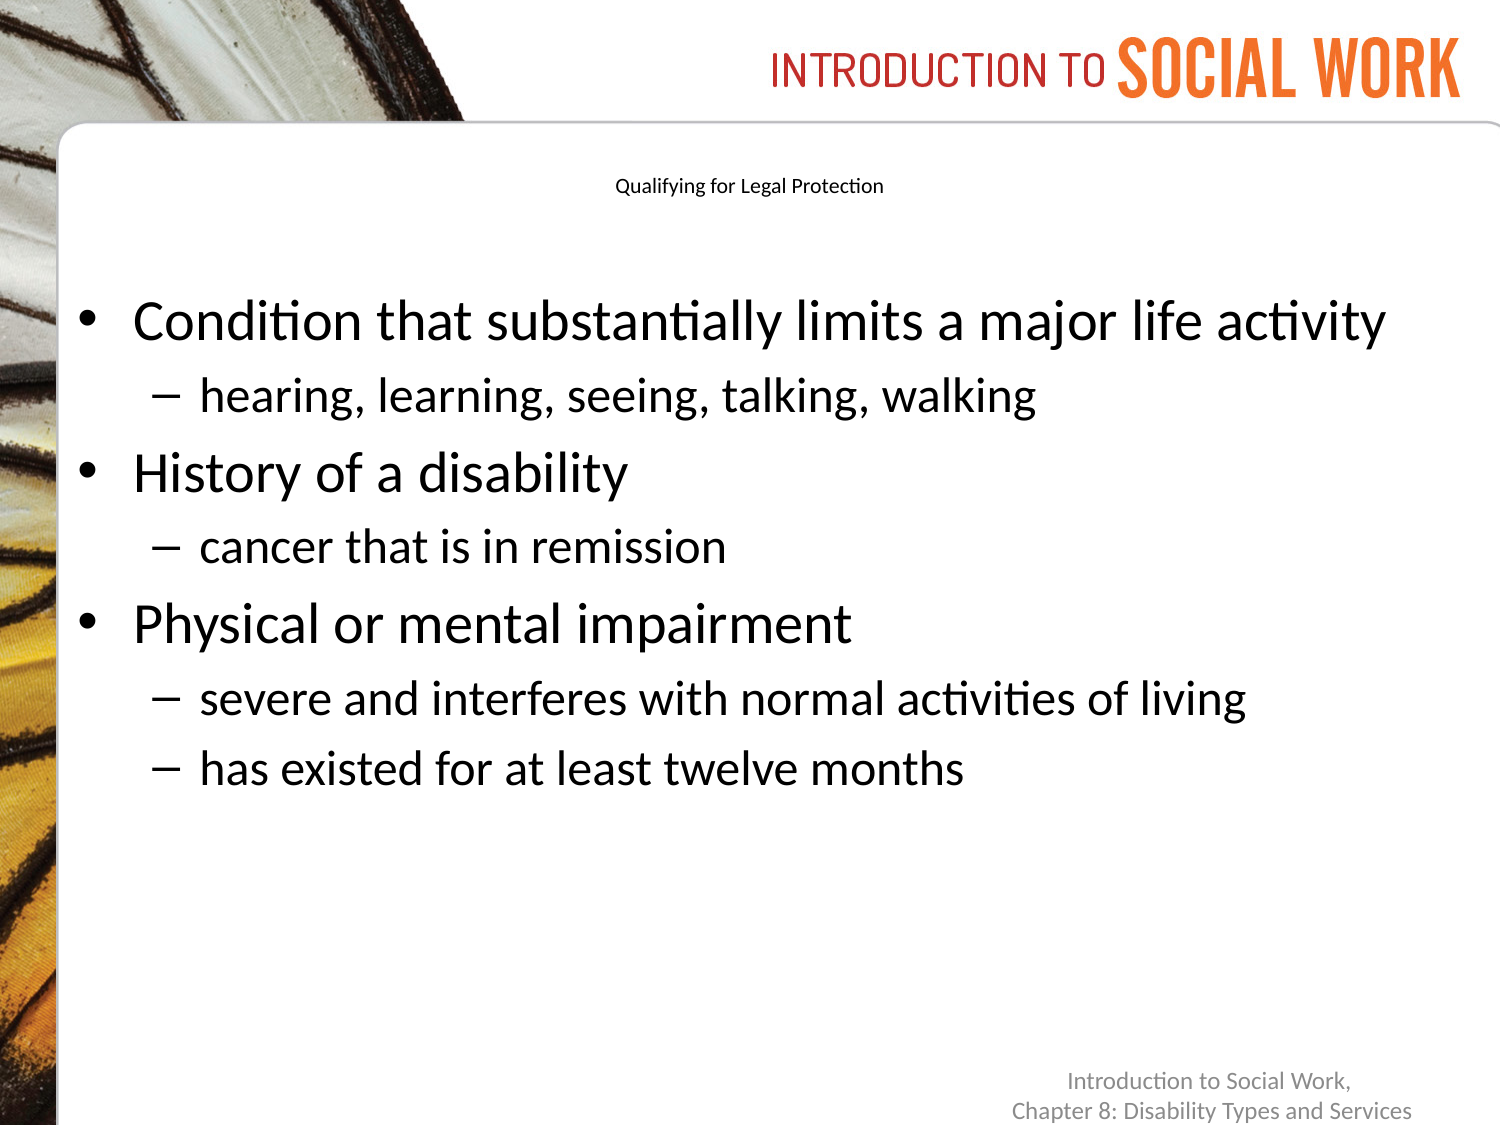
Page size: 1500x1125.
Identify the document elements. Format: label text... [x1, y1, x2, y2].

picture [0, 0, 1500, 1125]
list Condition that substantially limits a major life activity hearing, learning, seeing, talking, walking History of a disability cancer that is in remission Physical or mental impairment severe and interferes with normal activities of living has existed for at least twelve months [62, 275, 1500, 1050]
footer Introduction to Social Work, Chapter 8: Disability Types and Services [950, 1065, 1475, 1125]
title Qualifying for Legal Protection [75, 137, 1425, 233]
